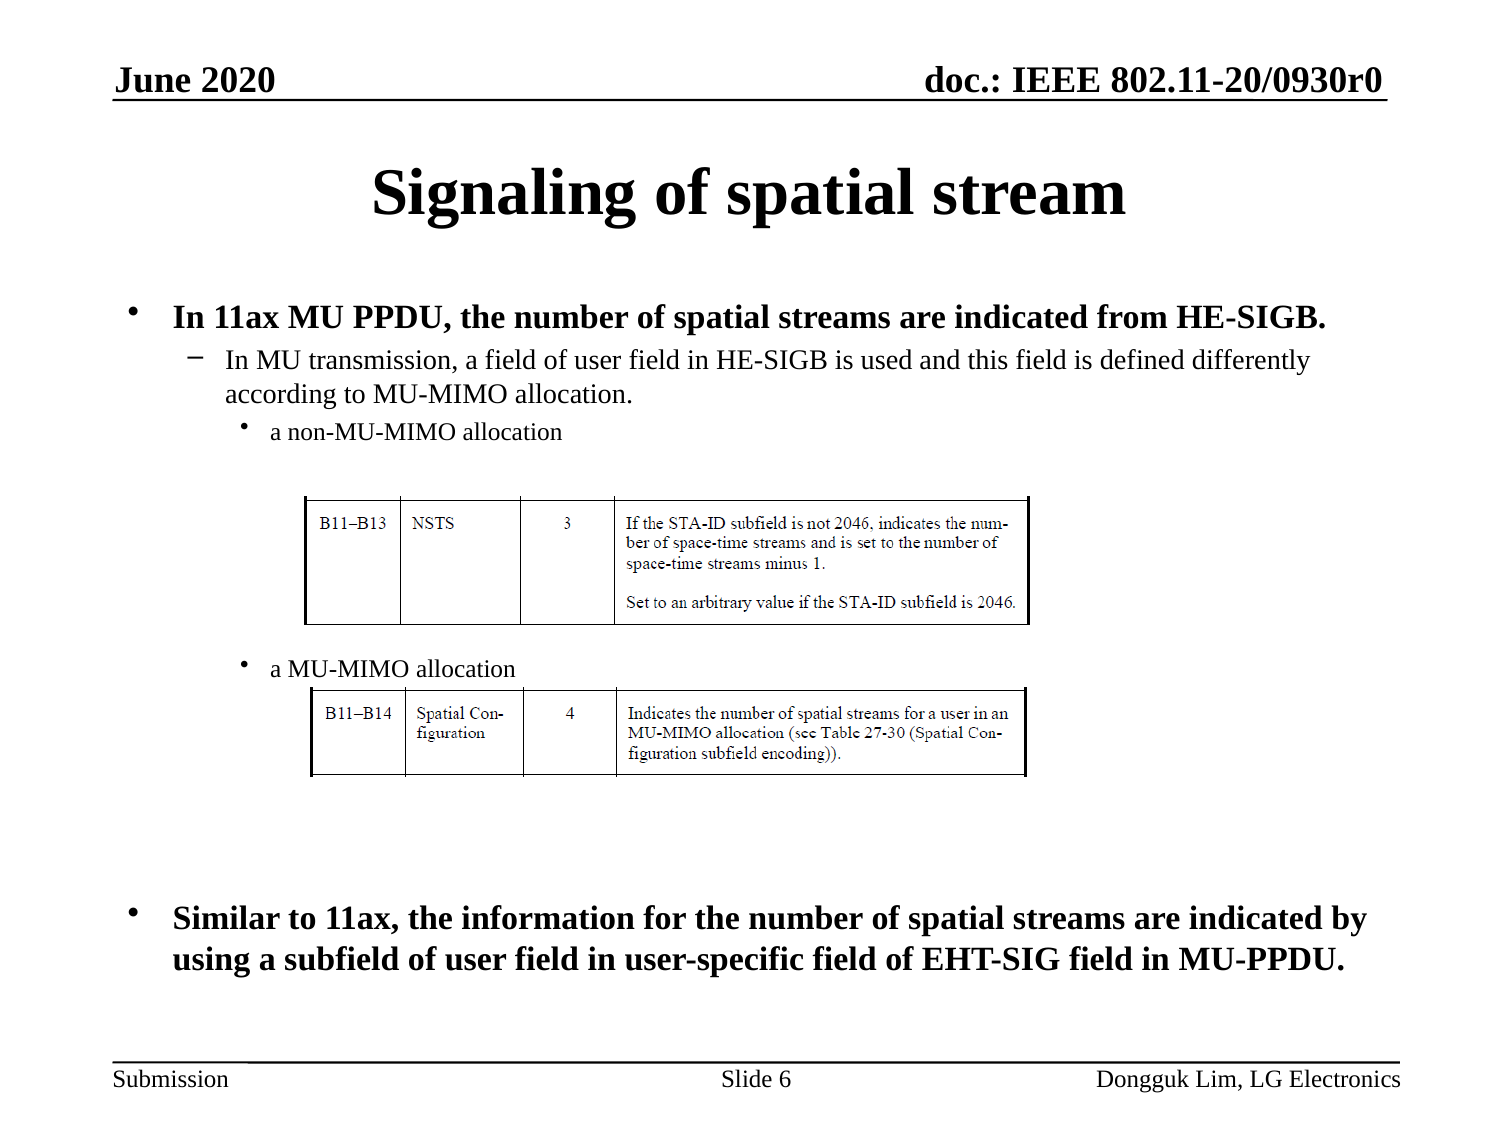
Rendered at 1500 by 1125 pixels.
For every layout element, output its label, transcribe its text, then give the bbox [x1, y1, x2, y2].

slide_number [114, 54, 278, 101]
picture [305, 686, 1033, 777]
slide_number Slide 6 [712, 1061, 800, 1093]
title Signaling of spatial stream [112, 112, 1388, 263]
footer Dongguk Lim, LG Electronics [1092, 1061, 1402, 1093]
picture [297, 495, 1041, 626]
list In 11ax MU PPDU, the number of spatial streams are indicated from HE-SIGB. In MU transmission, a field of user field in HE-SIGB is used and this field is defined differently according to MU-MIMO allocation. a non-MU-MIMO allocation a MU-MIMO allocation Similar to 11ax, the information for the number of spatial streams are indicated by using a subfield of user field in user-specific field of EHT-SIG field in MU-PPDU. [112, 287, 1388, 1000]
